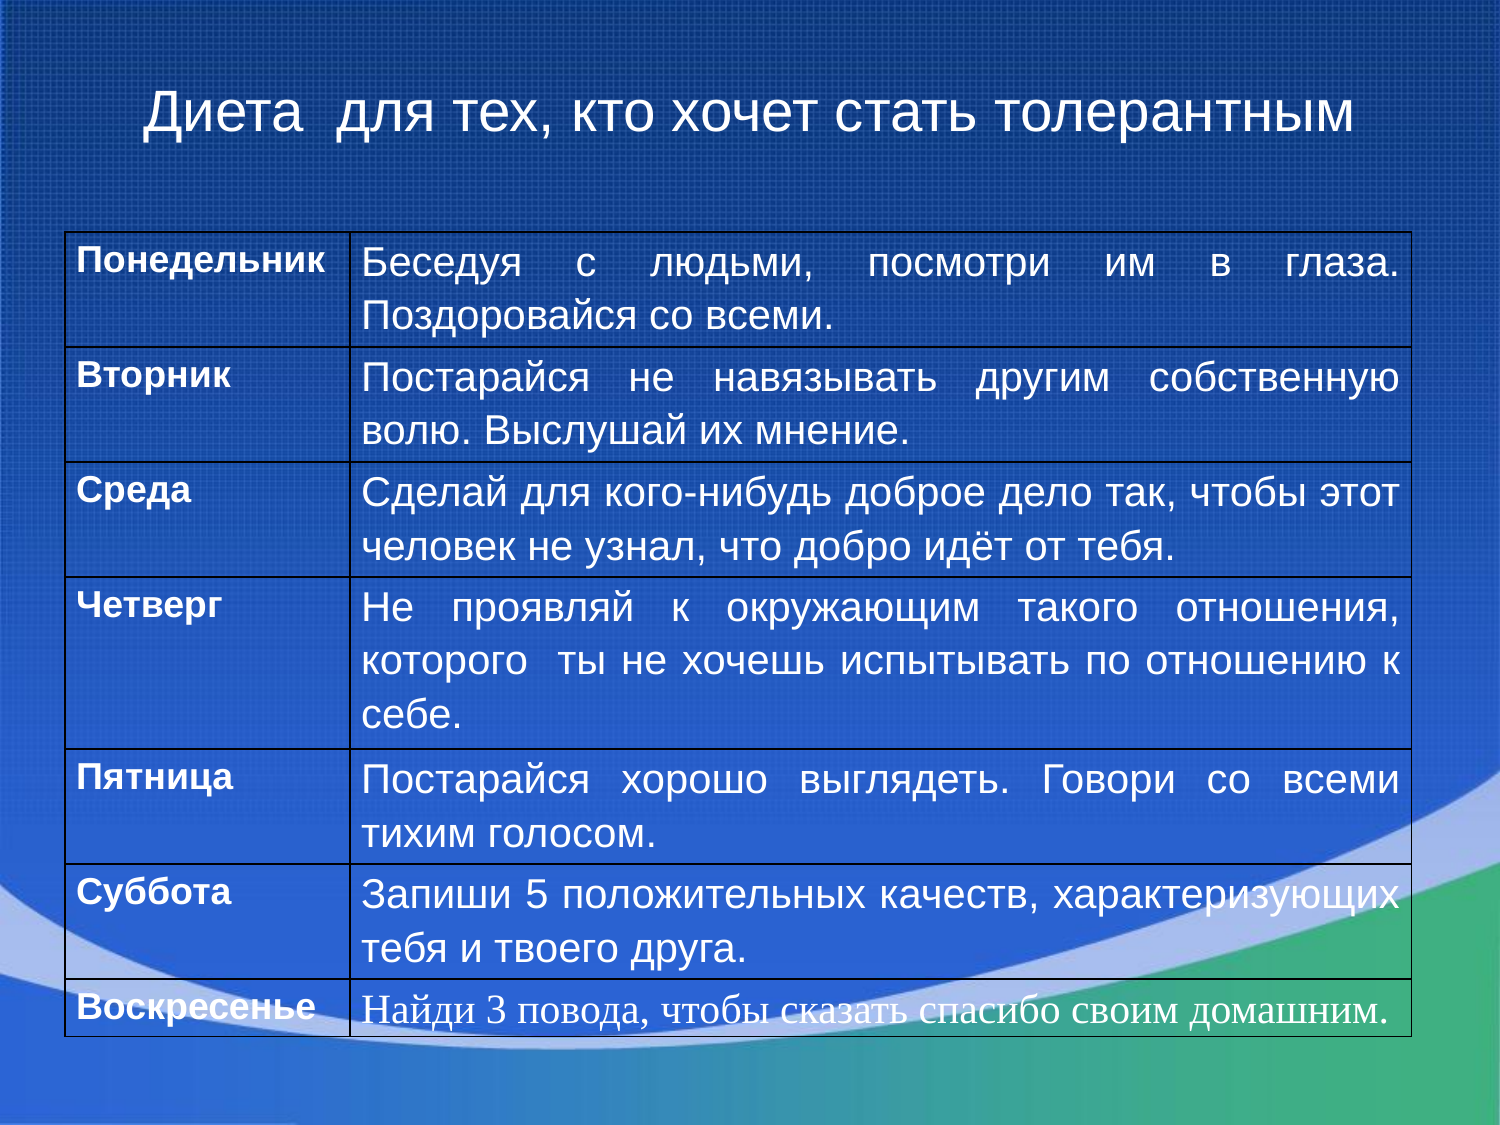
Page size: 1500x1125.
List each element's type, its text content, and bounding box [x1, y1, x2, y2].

table_cell Пятница [66, 750, 349, 863]
table_cell Найди 3 повода, чтобы сказать спасибо своим домашним. [351, 980, 1411, 1036]
table_cell Запиши 5 положительных качеств, характеризующих тебя и твоего друга. [351, 865, 1411, 978]
table_cell Воскресенье [66, 980, 349, 1036]
table_cell Среда [66, 463, 349, 576]
table_header Понедельник [66, 233, 349, 346]
table_cell Не проявляй к окружающим такого отношения, которого ты не хочешь испытывать по отношению к себе. [351, 578, 1411, 748]
table_cell Четверг [66, 578, 349, 748]
table_cell Суббота [66, 865, 349, 978]
table_cell Постарайся не навязывать другим собственную волю. Выслушай их мнение. [351, 348, 1411, 461]
picture [0, 0, 1500, 1125]
title Диета для тех, кто хочет стать толерантным [41, 42, 1459, 173]
table_cell Сделай для кого-нибудь доброе дело так, чтобы этот человек не узнал, что добро идёт от тебя. [351, 463, 1411, 576]
table_cell Постарайся хорошо выглядеть. Говори со всеми тихим голосом. [351, 750, 1411, 863]
table_header Беседуя с людьми, посмотри им в глаза. Поздоровайся со всеми. [351, 233, 1411, 346]
table_cell Вторник [66, 348, 349, 461]
